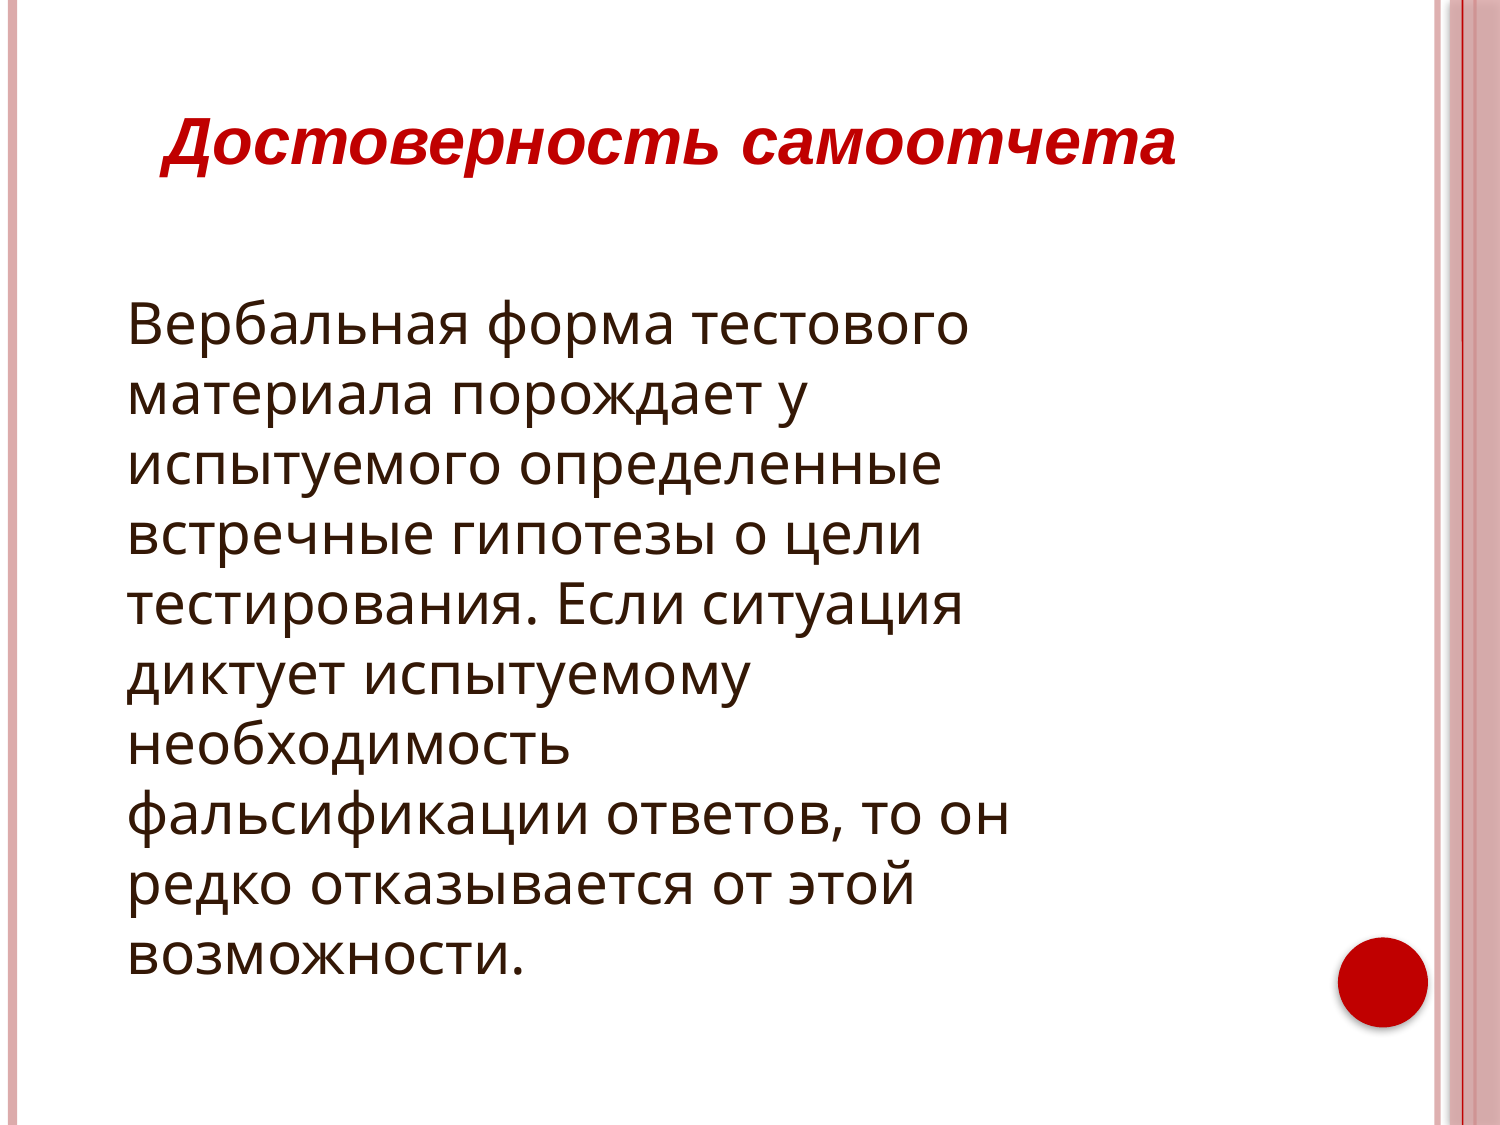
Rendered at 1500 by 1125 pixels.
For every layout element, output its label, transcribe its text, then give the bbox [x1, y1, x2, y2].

text_box Вербальная форма тестового материала порождает у испытуемого определенные встречные гипотезы о цели тестирования. Если ситуация диктует испытуемому необходимость фальсификации ответов, то он редко отказывается от этой возможности. [112, 278, 1058, 994]
text_box Достоверность самоотчета [149, 90, 1194, 186]
